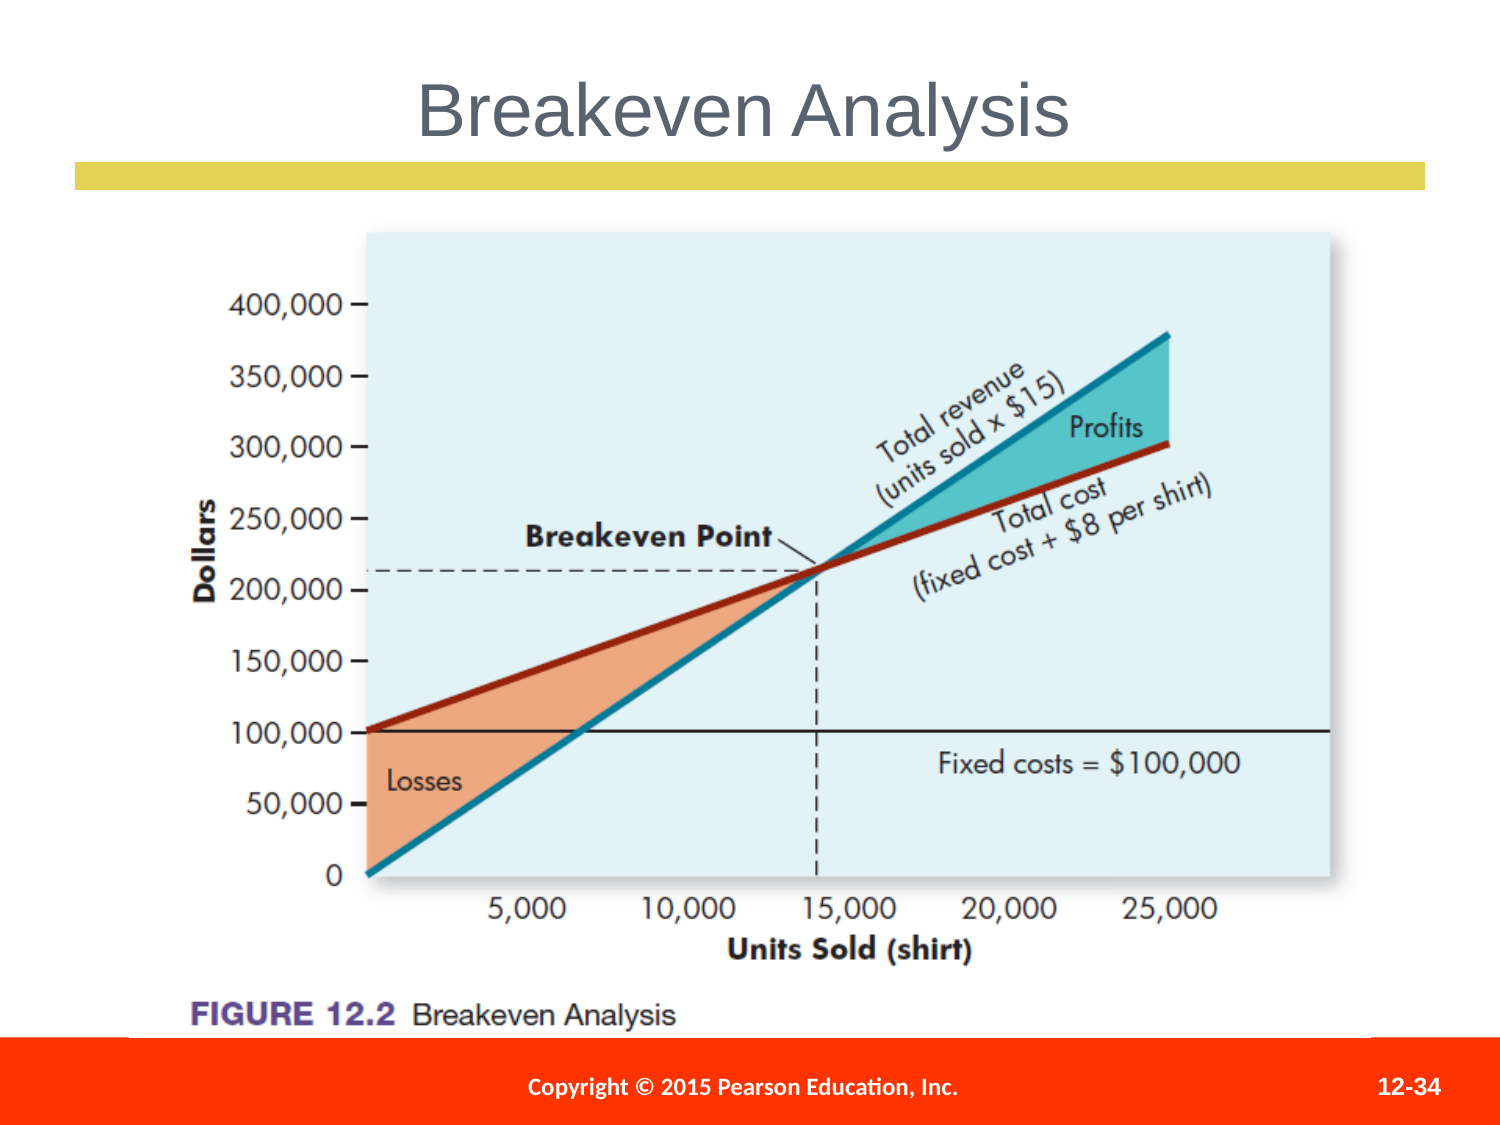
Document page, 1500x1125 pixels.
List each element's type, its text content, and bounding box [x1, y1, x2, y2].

picture [129, 205, 1371, 1038]
title Breakeven Analysis [49, 12, 1438, 201]
